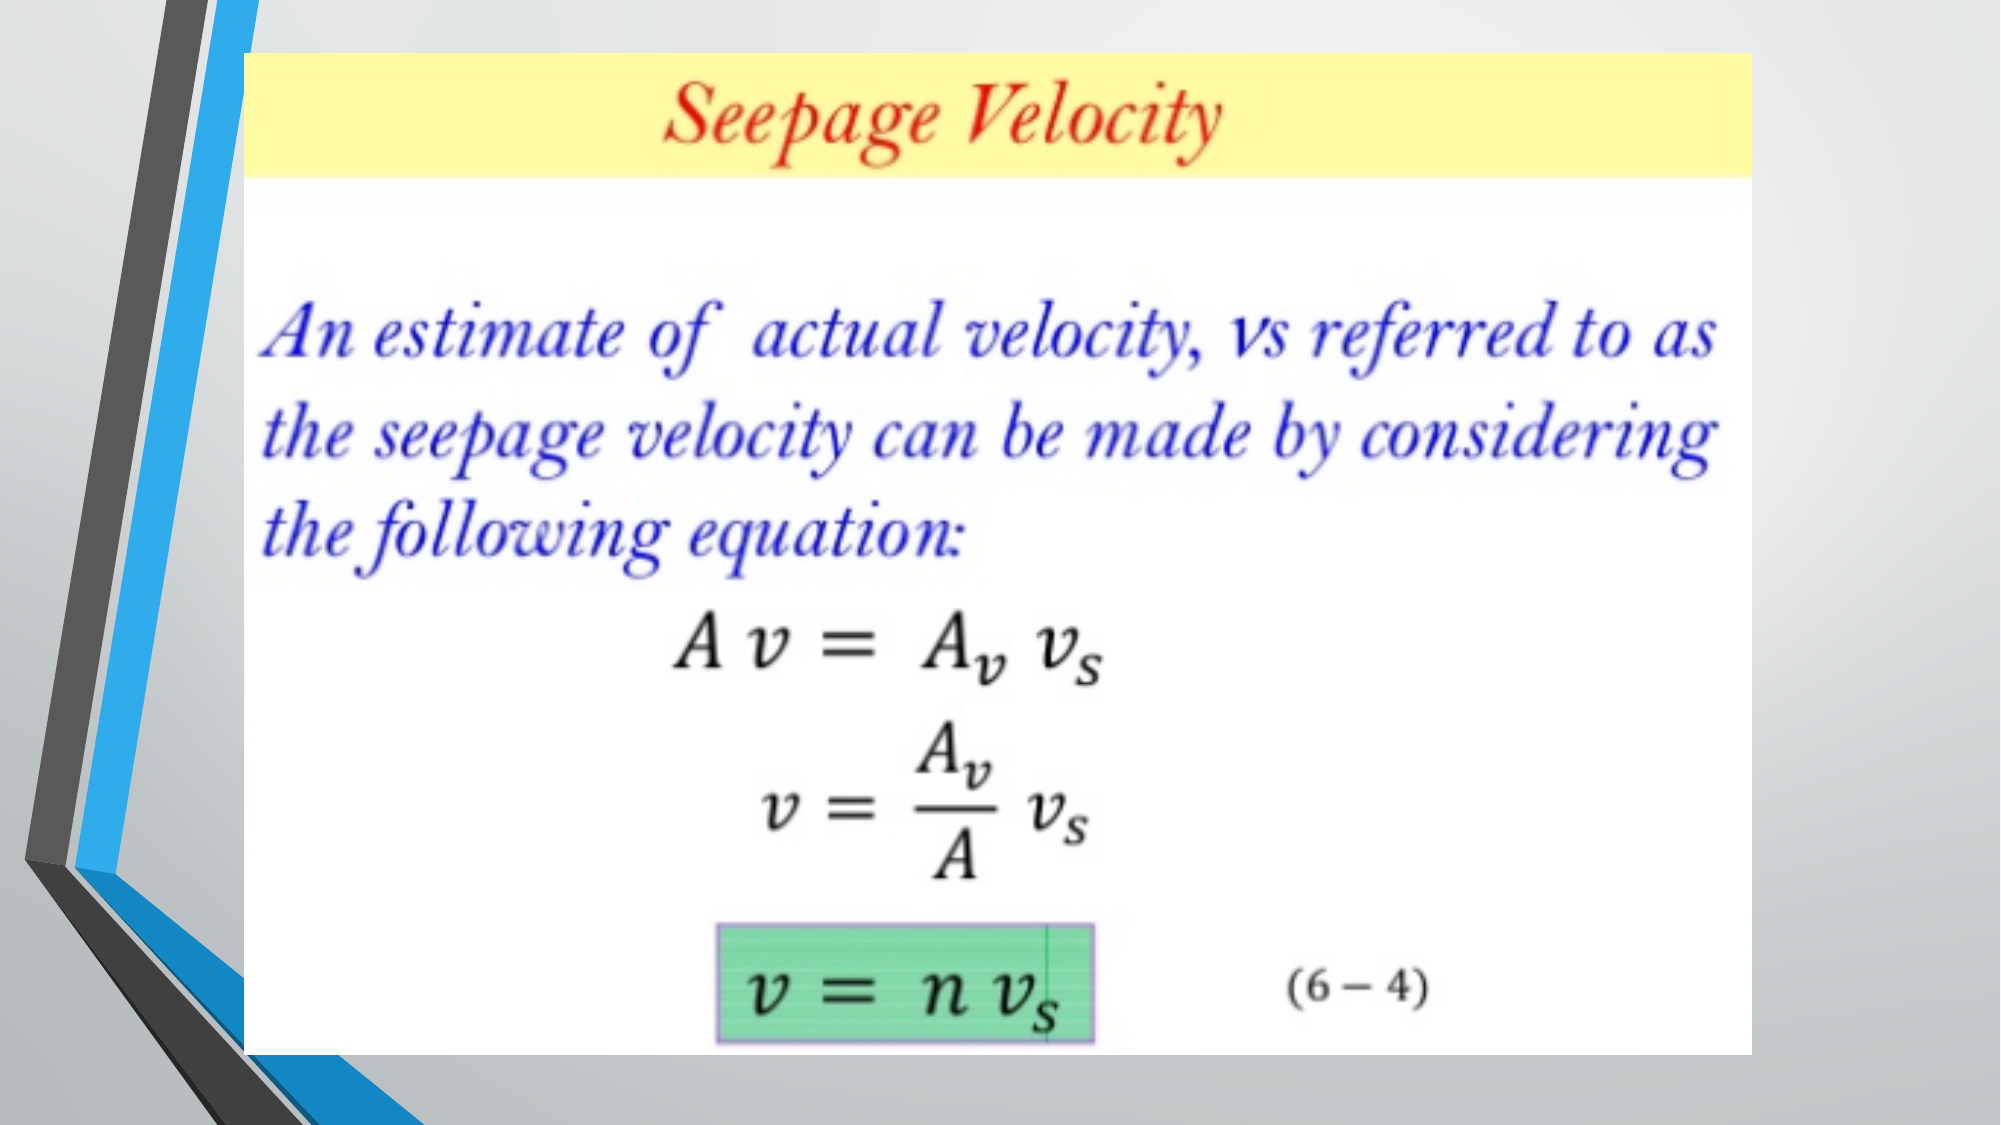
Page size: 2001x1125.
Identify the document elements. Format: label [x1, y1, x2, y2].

picture [244, 53, 1752, 1055]
